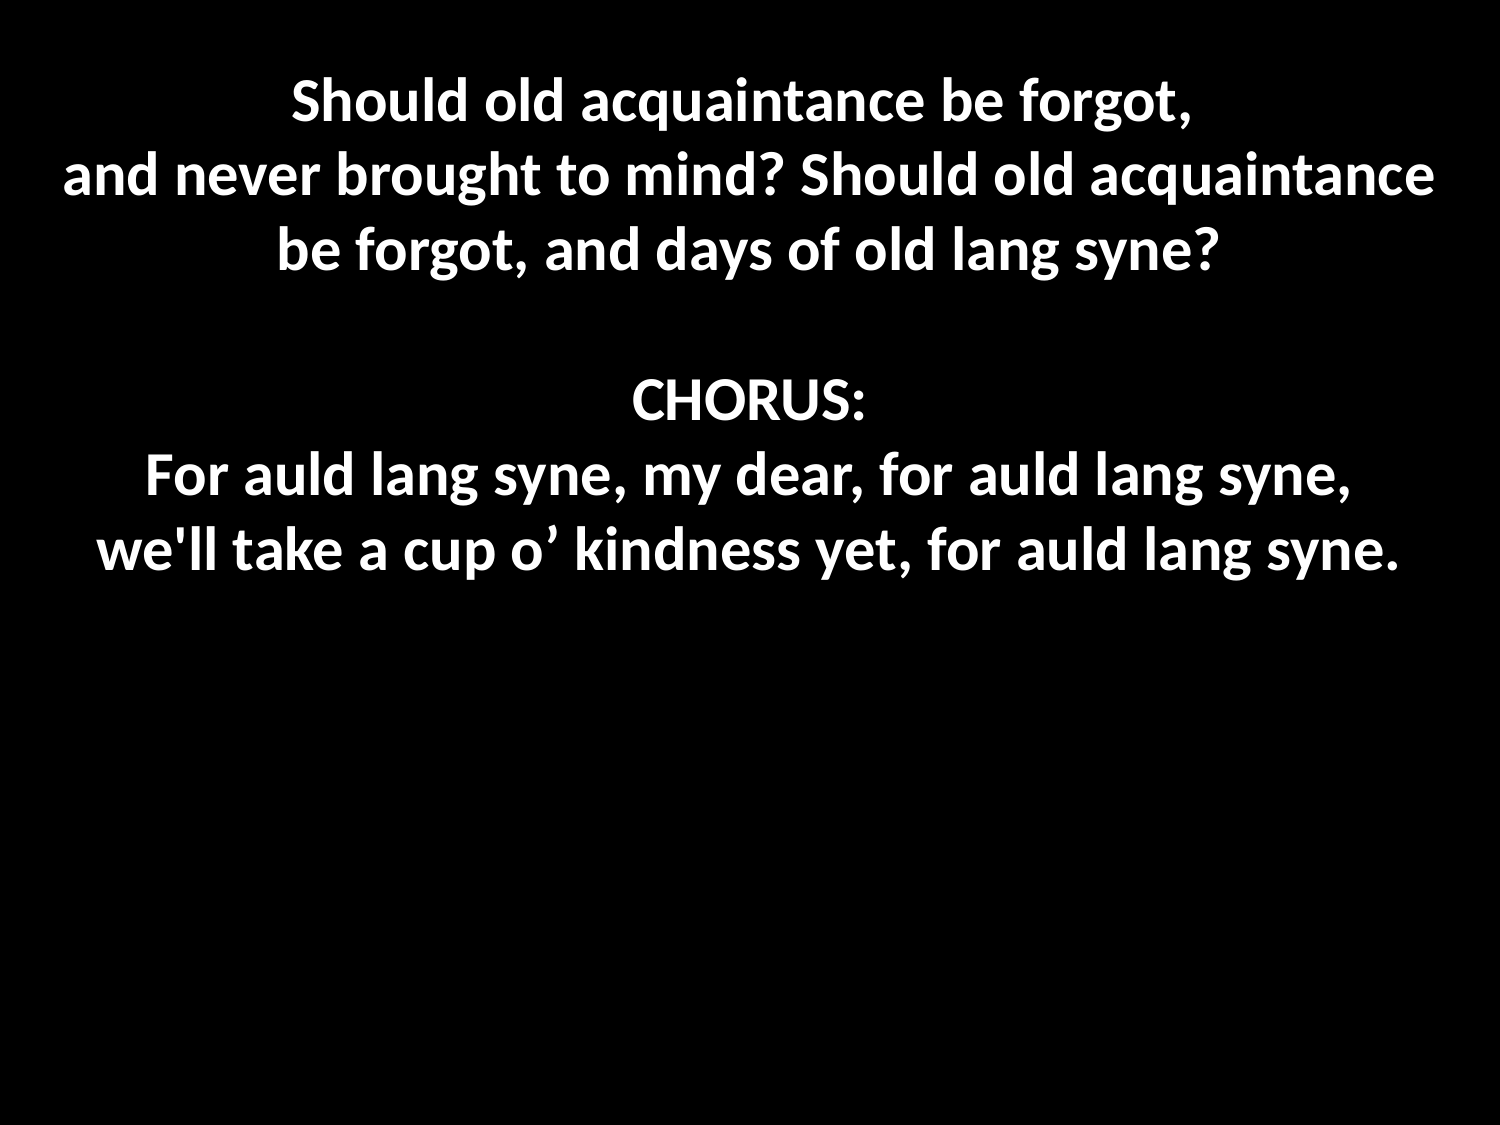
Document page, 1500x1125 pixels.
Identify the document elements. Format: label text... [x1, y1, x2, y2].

text_box Should old acquaintance be forgot, and never brought to mind? Should old acquaintance be forgot, and days of old lang syne? CHORUS: For auld lang syne, my dear, for auld lang syne, we'll take a cup o’ kindness yet, for auld lang syne. [24, 51, 1475, 666]
